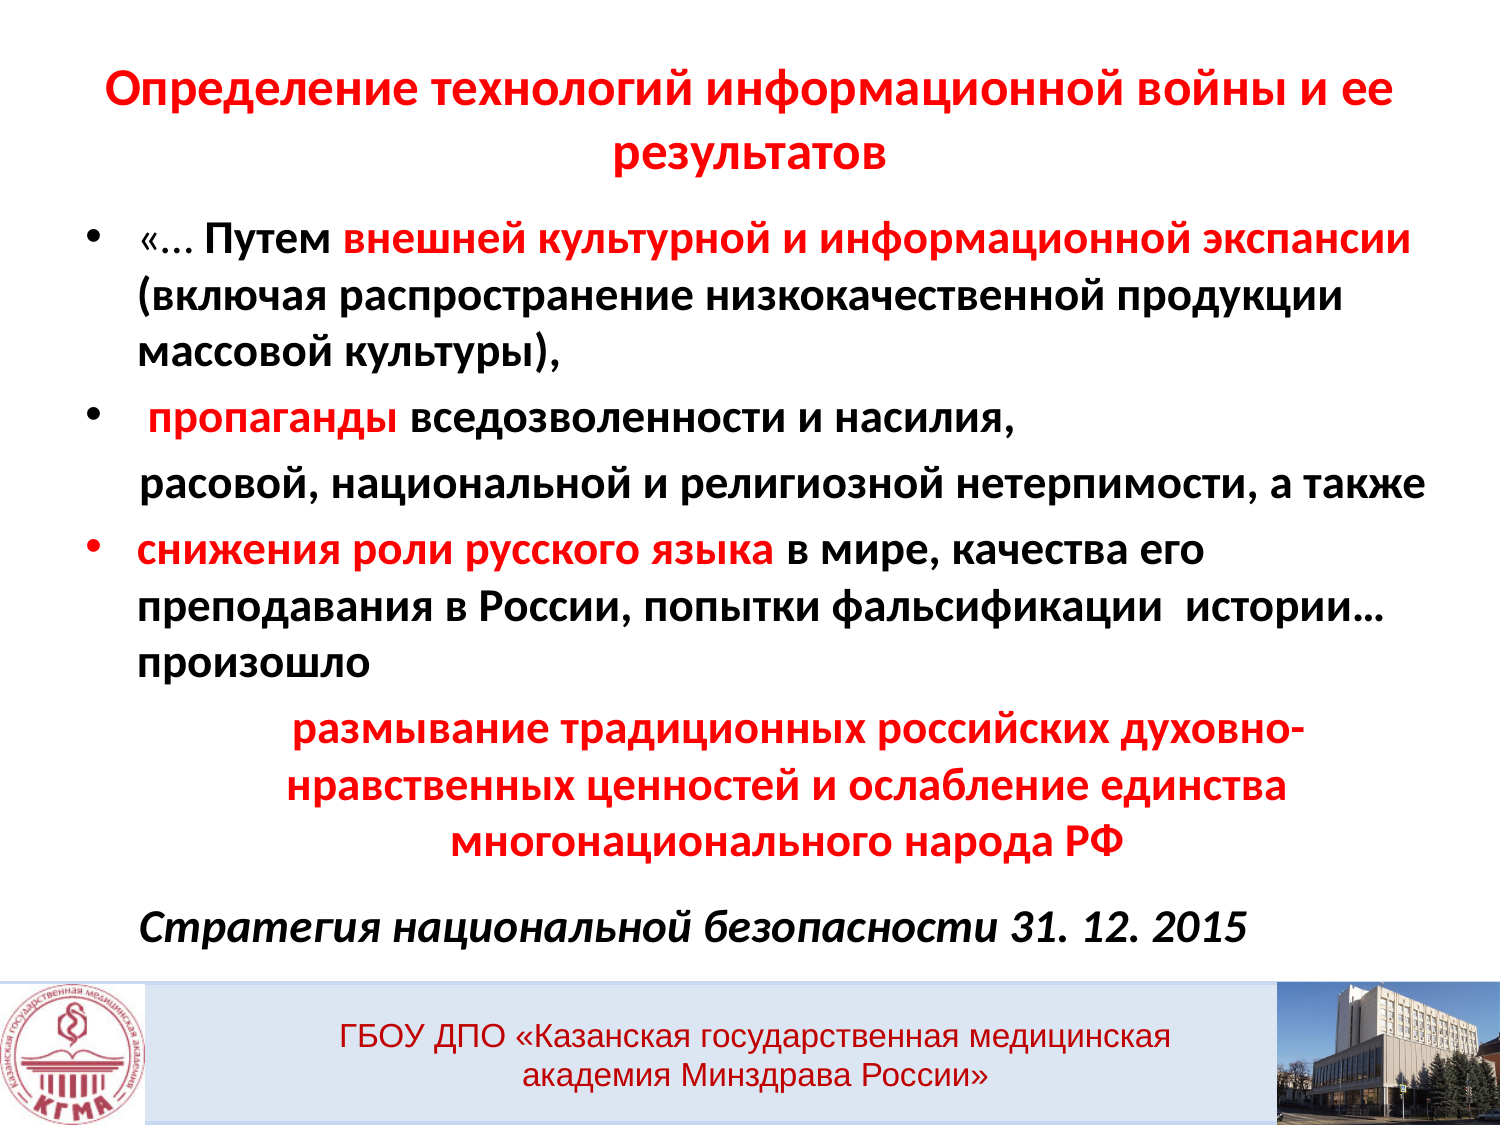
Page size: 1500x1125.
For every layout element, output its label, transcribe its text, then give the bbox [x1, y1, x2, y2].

list «… Путем внешней культурной и информационной экспансии (включая распространение низкокачественной продукции массовой культуры), пропаганды вседозволенности и насилия, расовой, национальной и религиозной нетерпимости, а также снижения роли русского языка в мире, качества его преподавания в России, попытки фальсификации истории… произошло размывание традиционных российских духовно-нравственных ценностей и ослабление единства многонационального народа РФ Стратегия национальной безопасности 31. 12. 2015 [70, 199, 1454, 981]
picture [1277, 982, 1500, 1125]
text_box [0, 981, 1278, 1125]
title Определение технологий информационной войны и ее результатов [75, 45, 1425, 188]
text_box ГБОУ ДПО «Казанская государственная медицинская академия Минздрава России» [316, 1006, 1196, 1101]
picture [0, 984, 145, 1125]
